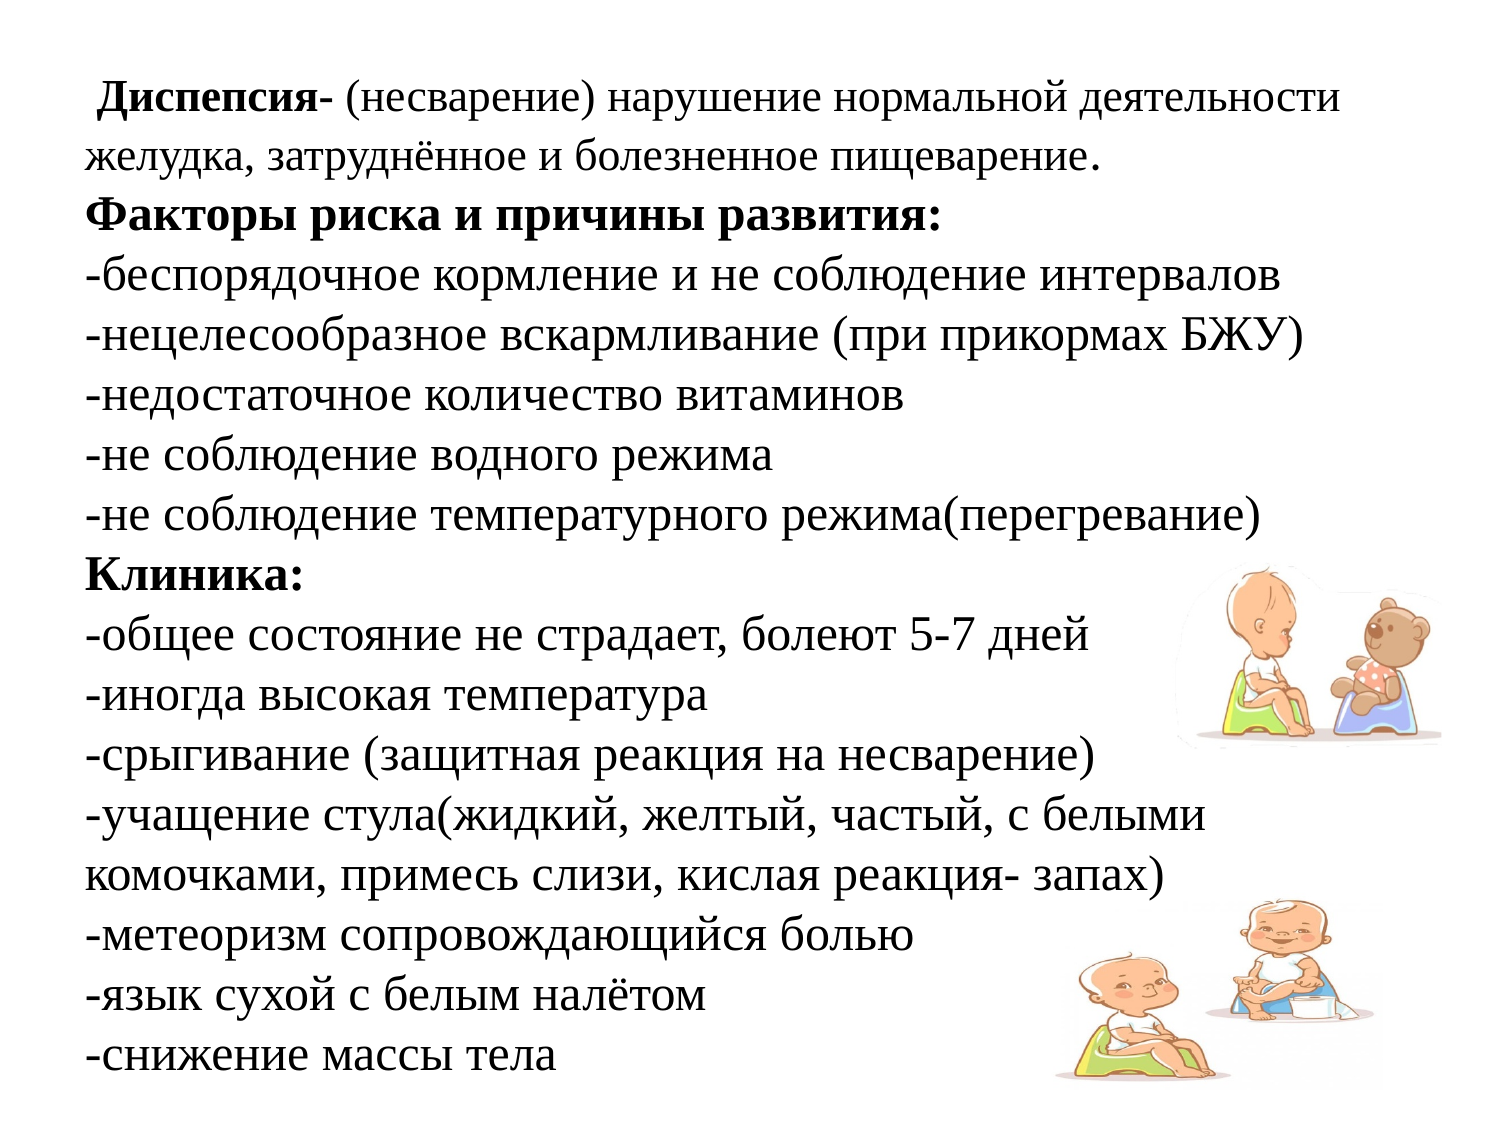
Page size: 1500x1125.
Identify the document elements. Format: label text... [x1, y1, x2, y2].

picture [1159, 562, 1442, 751]
picture [1042, 890, 1384, 1091]
text_box Диспепсия- (несварение) нарушение нормальной деятельности желудка, затруднённое и болезненное пищеварение. Факторы риска и причины развития: -беспорядочное кормление и не соблюдение интервалов -нецелесообразное вскармливание (при прикормах БЖУ) -недостаточное количество витаминов -не соблюдение водного режима -не соблюдение температурного режима(перегревание) Клиника: -общее состояние не страдает, болеют 5-7 дней -иногда высокая температура -срыгивание (защитная реакция на несварение) -учащение стула(жидкий, желтый, частый, с белыми комочками, примесь слизи, кислая реакция- запах) -метеоризм сопровождающийся болью -язык сухой с белым налётом -снижение массы тела [70, 58, 1477, 1125]
